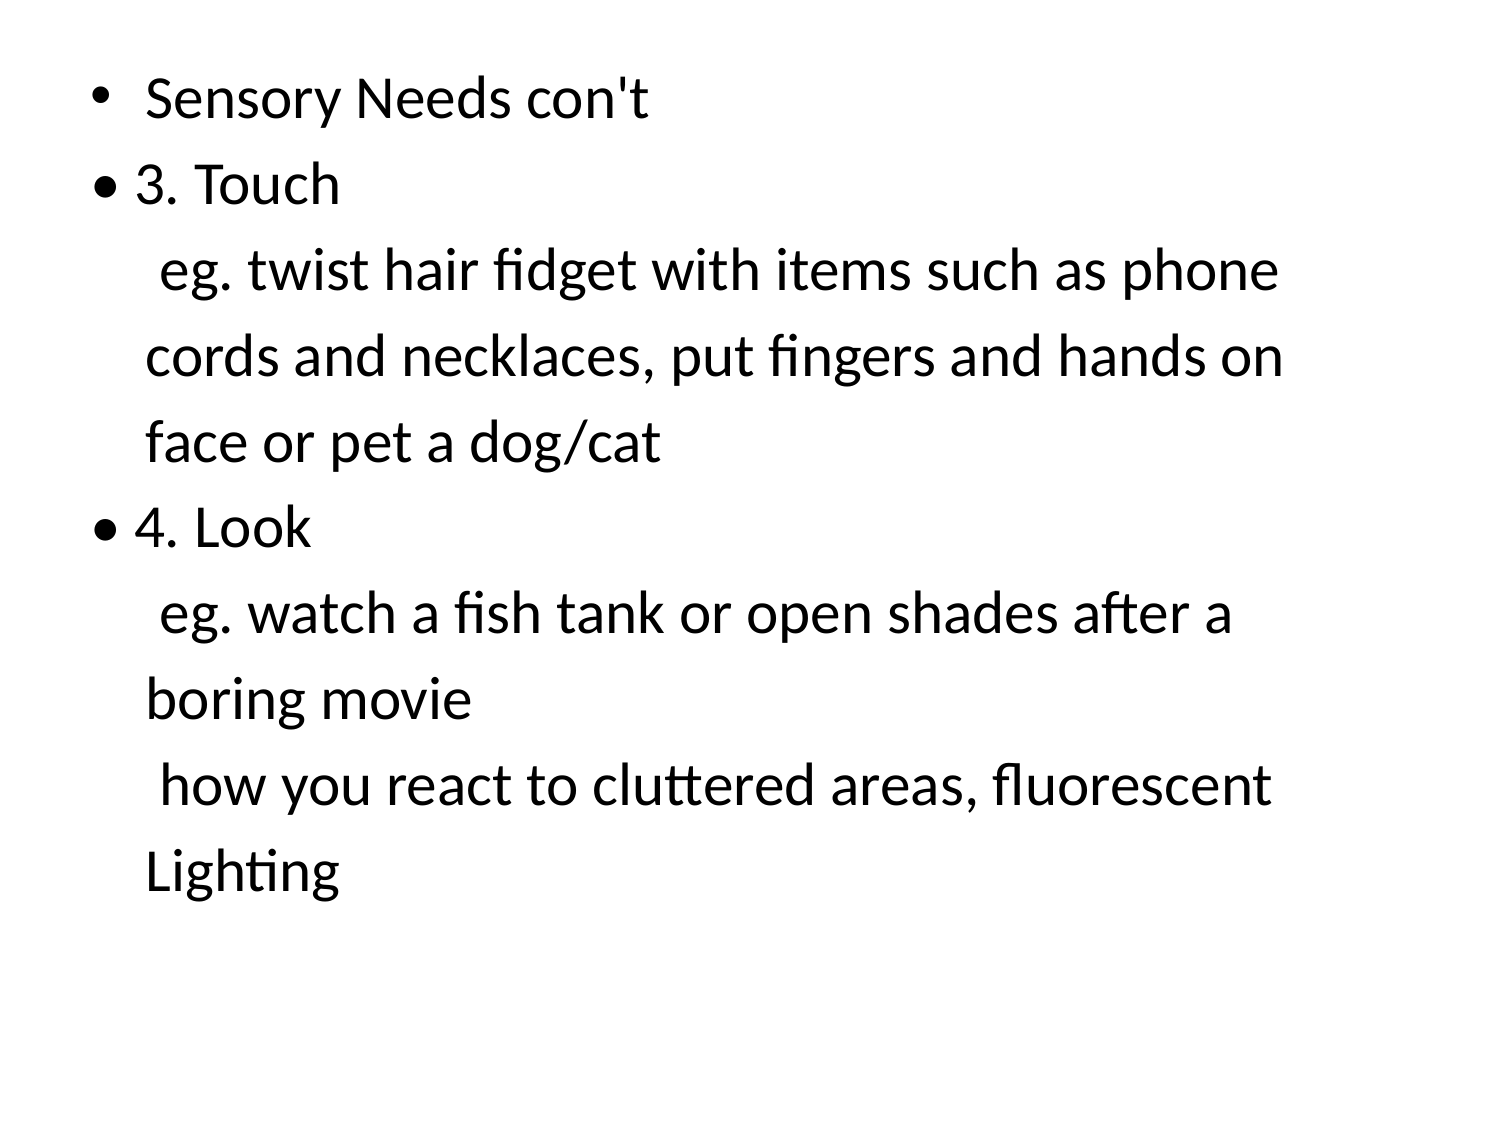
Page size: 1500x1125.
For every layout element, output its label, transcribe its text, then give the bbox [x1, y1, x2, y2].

list Sensory Needs con't • 3. Touch eg. twist hair fidget with items such as phone cords and necklaces, put fingers and hands on face or pet a dog/cat • 4. Look eg. watch a fish tank or open shades after a boring movie how you react to cluttered areas, fluorescent Lighting [75, 50, 1425, 1005]
